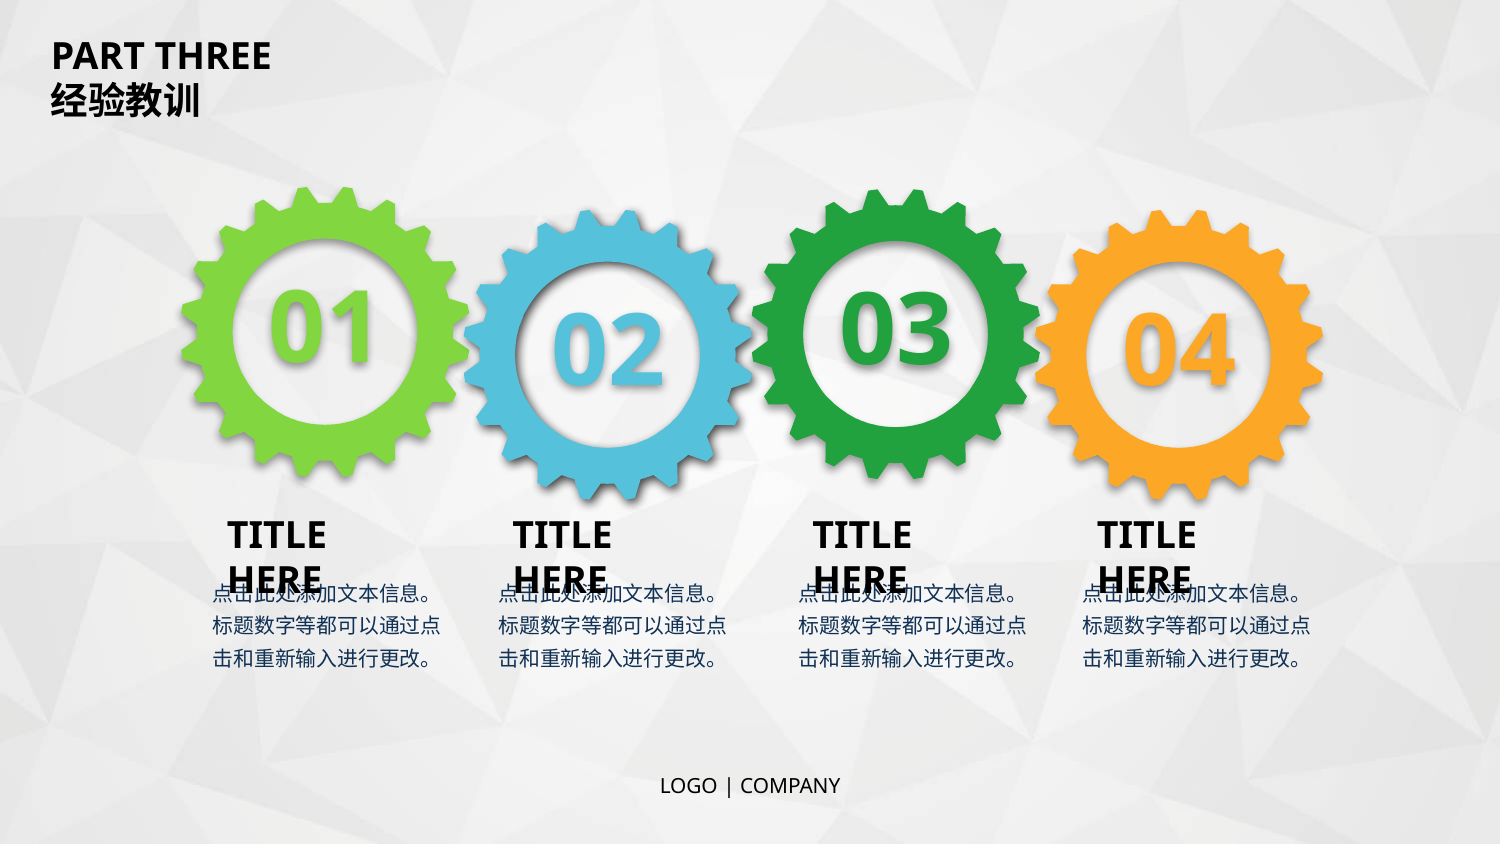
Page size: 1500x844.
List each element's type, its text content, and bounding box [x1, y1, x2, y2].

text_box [1034, 209, 1324, 500]
text_box TITLE HERE [212, 503, 426, 609]
text_box 点击此处添加文本信息。 标题数字等都可以通过点击和重新输入进行更改。 [1068, 565, 1334, 678]
text_box TITLE HERE [497, 508, 711, 609]
text_box 点击此处添加文本信息。 标题数字等都可以通过点击和重新输入进行更改。 [783, 565, 1055, 678]
text_box 点击此处添加文本信息。 标题数字等都可以通过点击和重新输入进行更改。 [198, 565, 474, 678]
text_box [181, 186, 470, 477]
text_box TITLE HERE [797, 503, 1012, 609]
text_box PART THREE 经验教训 [36, 24, 296, 130]
text_box TITLE HERE [1082, 508, 1296, 609]
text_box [463, 209, 753, 500]
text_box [751, 189, 1041, 480]
picture [0, 0, 1500, 844]
text_box 点击此处添加文本信息。 标题数字等都可以通过点击和重新输入进行更改。 [483, 565, 750, 678]
text_box LOGO | COMPANY [644, 765, 856, 806]
